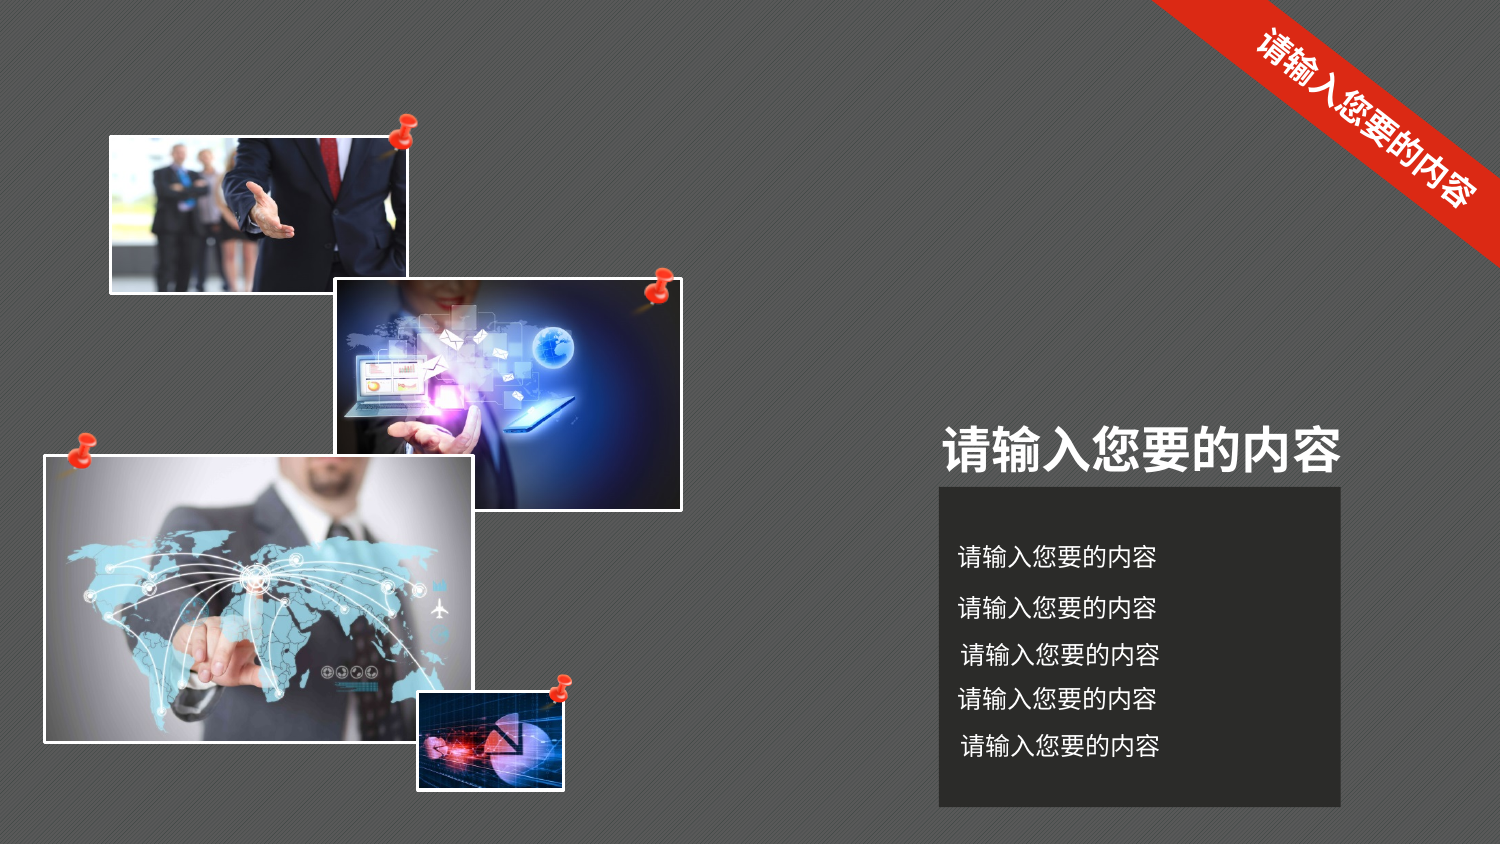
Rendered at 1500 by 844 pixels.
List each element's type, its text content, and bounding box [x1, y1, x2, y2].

text_box [1147, 0, 1500, 271]
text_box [938, 486, 1341, 808]
text_box 请输入您要的内容 [927, 411, 1380, 486]
text_box 请输入您要的内容 [1234, 4, 1500, 258]
picture [42, 100, 704, 789]
